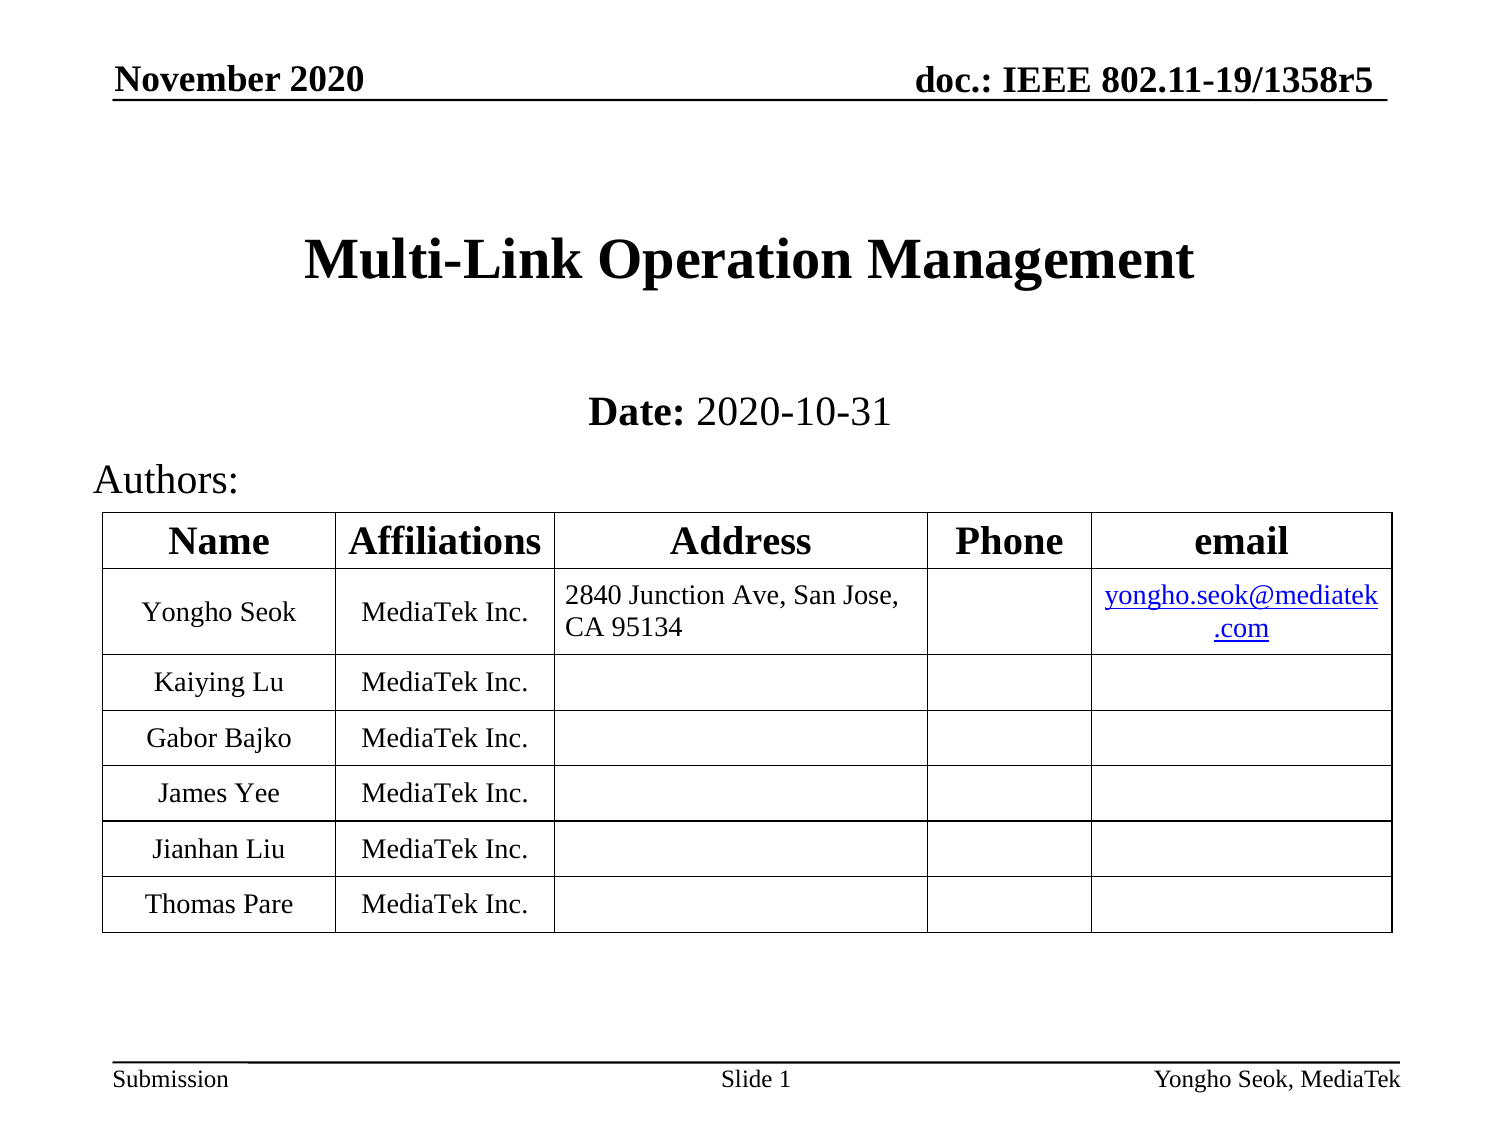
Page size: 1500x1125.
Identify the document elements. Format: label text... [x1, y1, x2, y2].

slide_number Slide 1 [712, 1061, 800, 1093]
text_box Authors: [77, 444, 316, 507]
list Date: 2020-10-31 [102, 375, 1379, 442]
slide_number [114, 53, 423, 100]
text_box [87, 512, 1409, 1035]
title Multi-Link Operation Management [77, 137, 1423, 374]
footer Yongho Seok, MediaTek [878, 1061, 1402, 1093]
